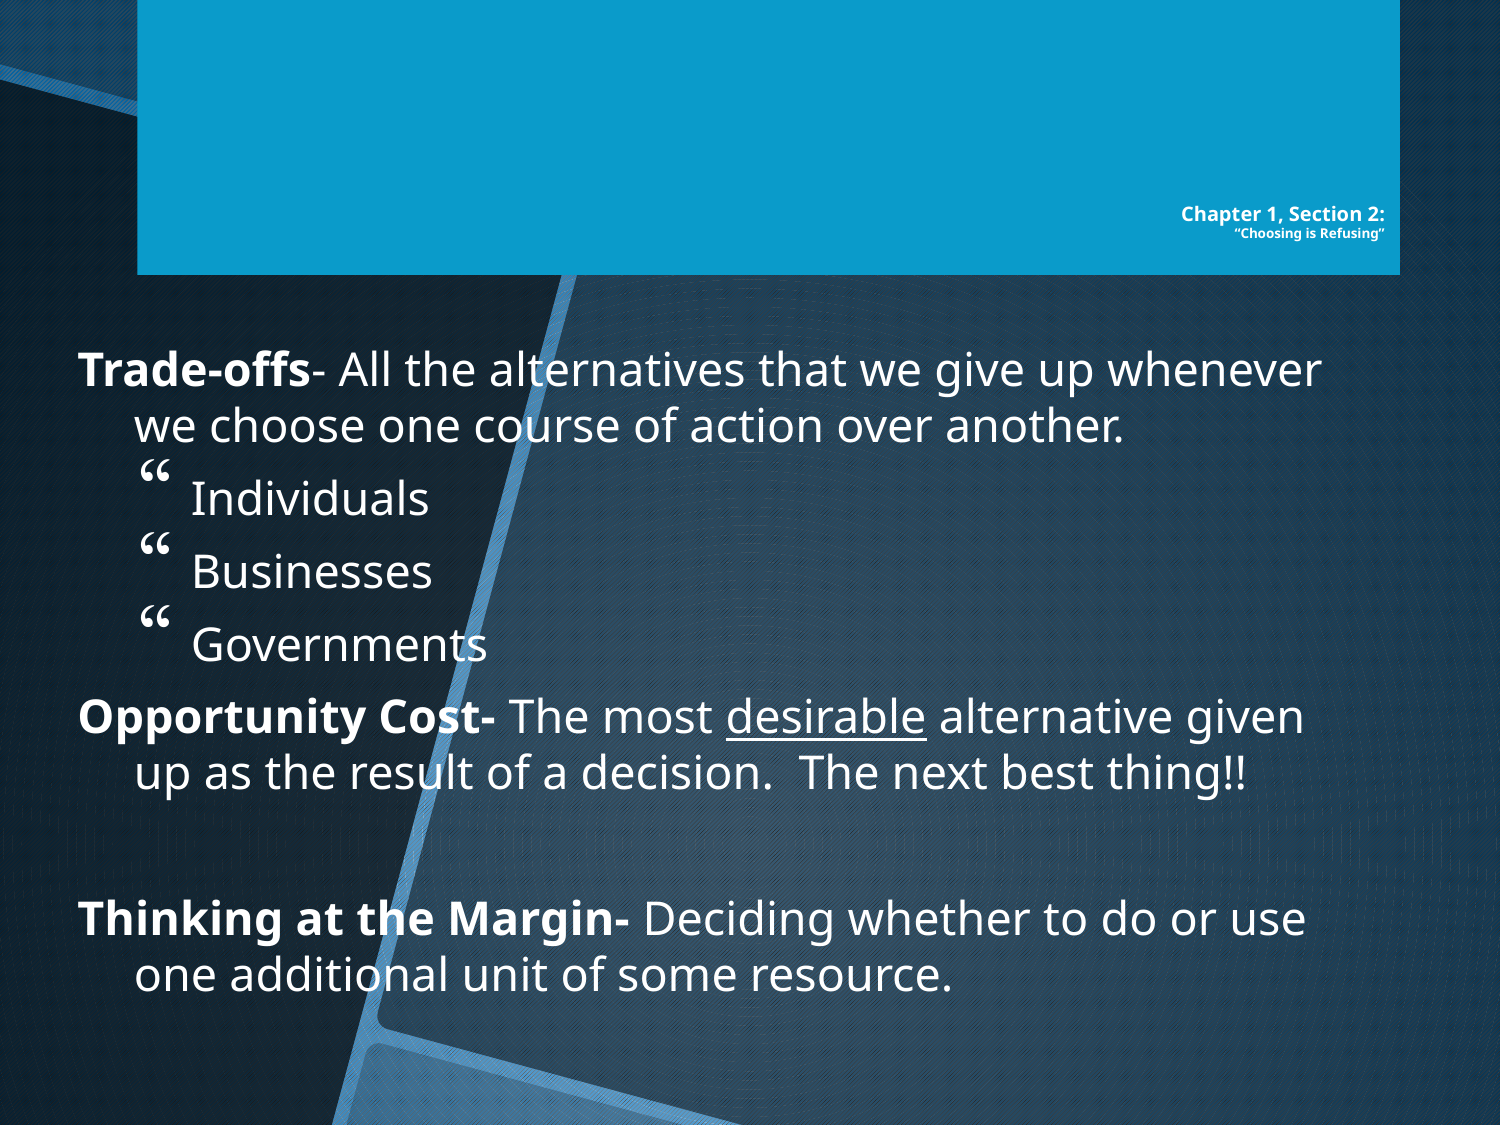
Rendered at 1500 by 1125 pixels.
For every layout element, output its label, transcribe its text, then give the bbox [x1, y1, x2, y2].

list Trade-offs- All the alternatives that we give up whenever we choose one course of action over another. Individuals Businesses Governments Opportunity Cost- The most desirable alternative given up as the result of a decision. The next best thing!! Thinking at the Margin- Deciding whether to do or use one additional unit of some resource. [62, 249, 1375, 1088]
title Chapter 1, Section 2: “Choosing is Refusing” [137, 0, 1400, 275]
